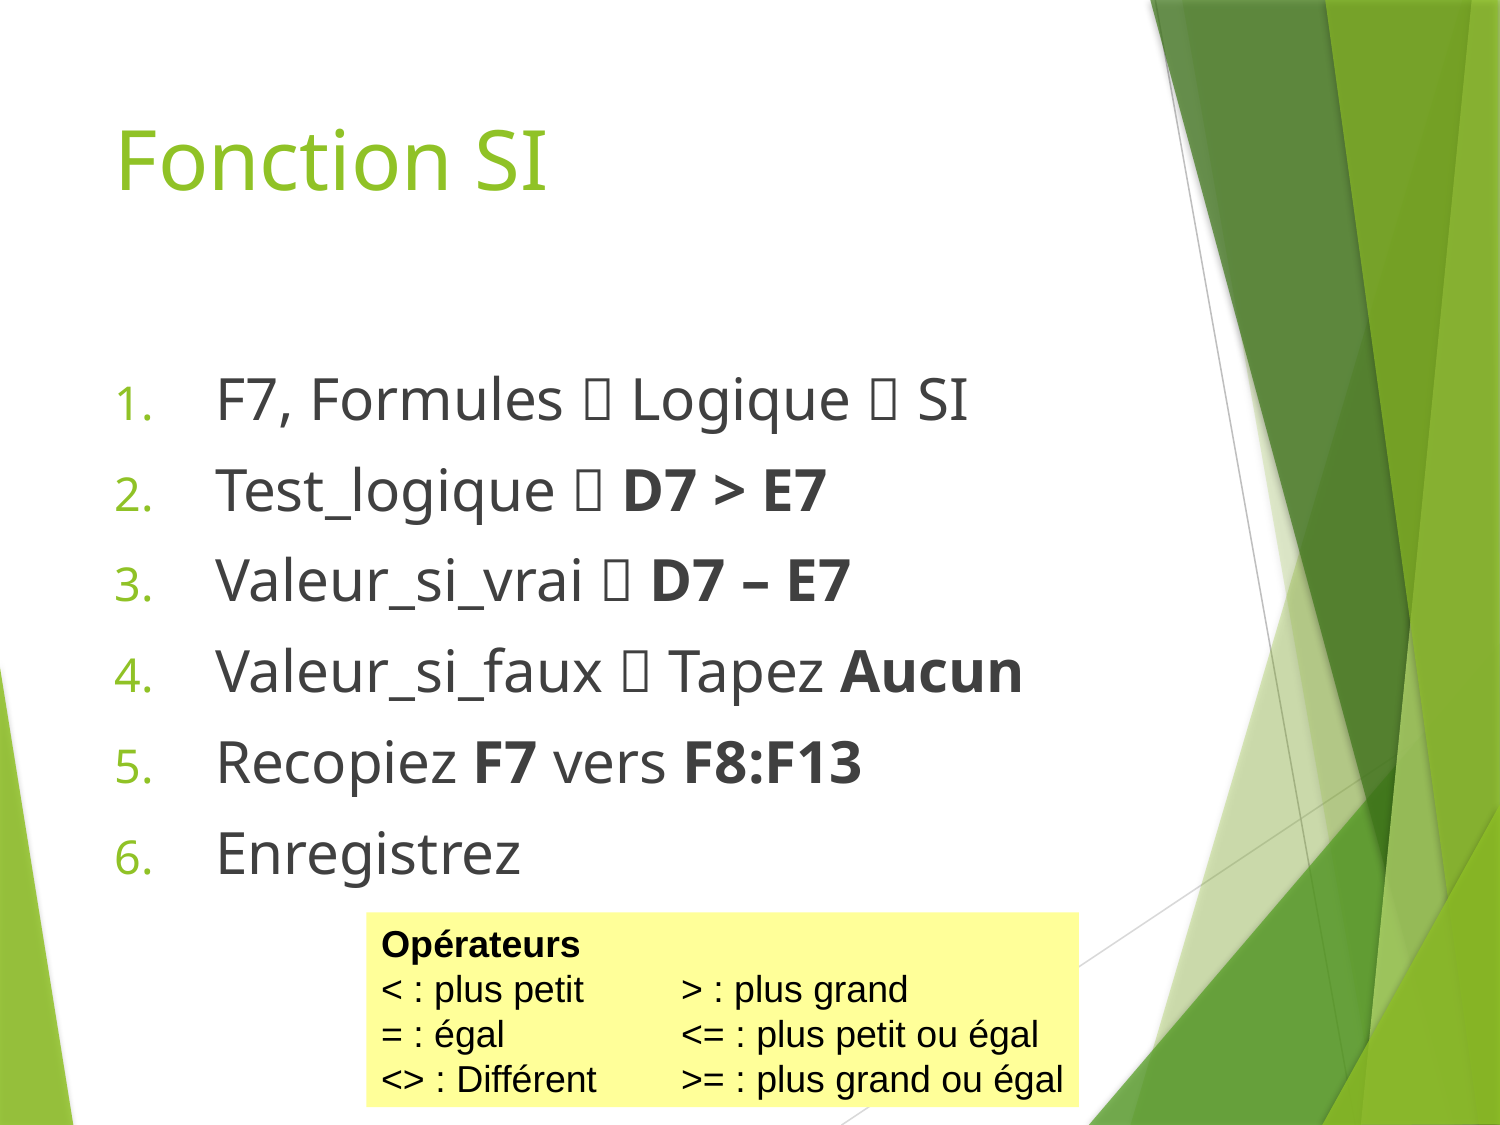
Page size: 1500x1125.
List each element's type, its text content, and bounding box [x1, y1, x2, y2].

title Fonction SI [99, 99, 1142, 317]
list F7, Formules  Logique  SI Test_logique  D7 > E7 Valeur_si_vrai  D7 – E7 Valeur_si_faux  Tapez Aucun Recopiez F7 vers F8:F13 Enregistrez [99, 354, 1142, 992]
text_box Opérateurs < : plus petit > : plus grand = : égal <= : plus petit ou égal <> : Différent >= : plus grand ou égal [366, 912, 1079, 1108]
